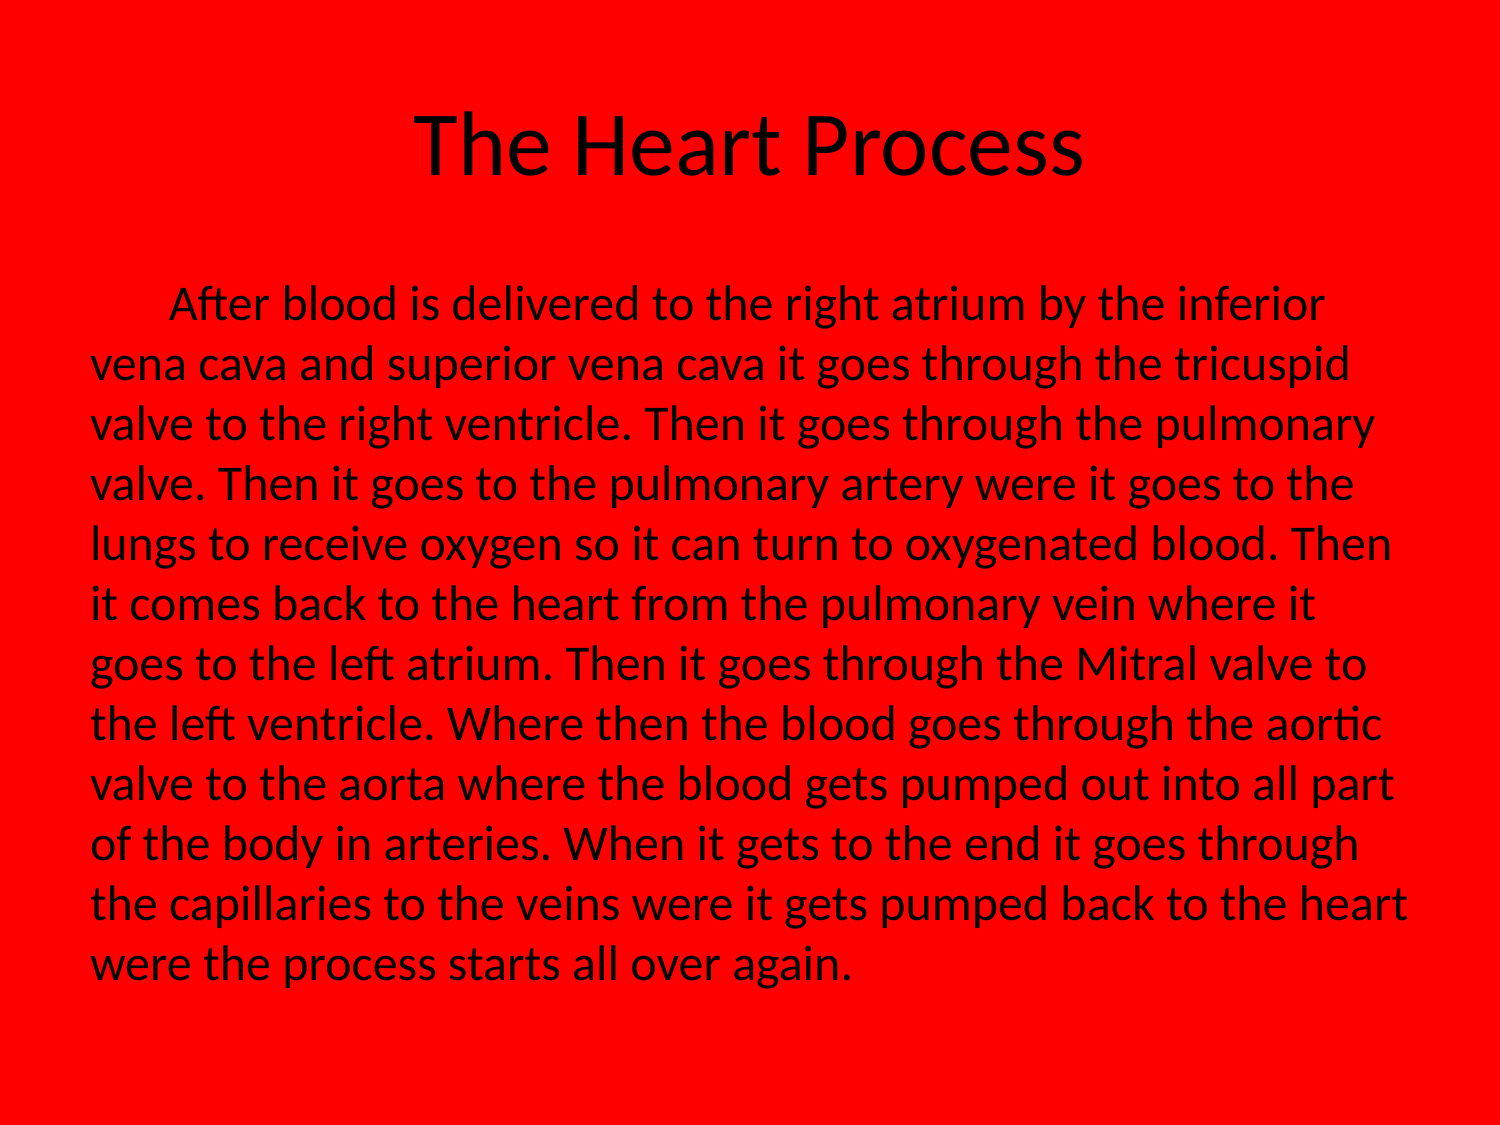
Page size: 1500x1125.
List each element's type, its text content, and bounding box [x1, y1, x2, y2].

list After blood is delivered to the right atrium by the inferior vena cava and superior vena cava it goes through the tricuspid valve to the right ventricle. Then it goes through the pulmonary valve. Then it goes to the pulmonary artery were it goes to the lungs to receive oxygen so it can turn to oxygenated blood. Then it comes back to the heart from the pulmonary vein where it goes to the left atrium. Then it goes through the Mitral valve to the left ventricle. Where then the blood goes through the aortic valve to the aorta where the blood gets pumped out into all part of the body in arteries. When it gets to the end it goes through the capillaries to the veins were it gets pumped back to the heart were the process starts all over again. [75, 262, 1425, 1005]
title The Heart Process [75, 45, 1425, 233]
